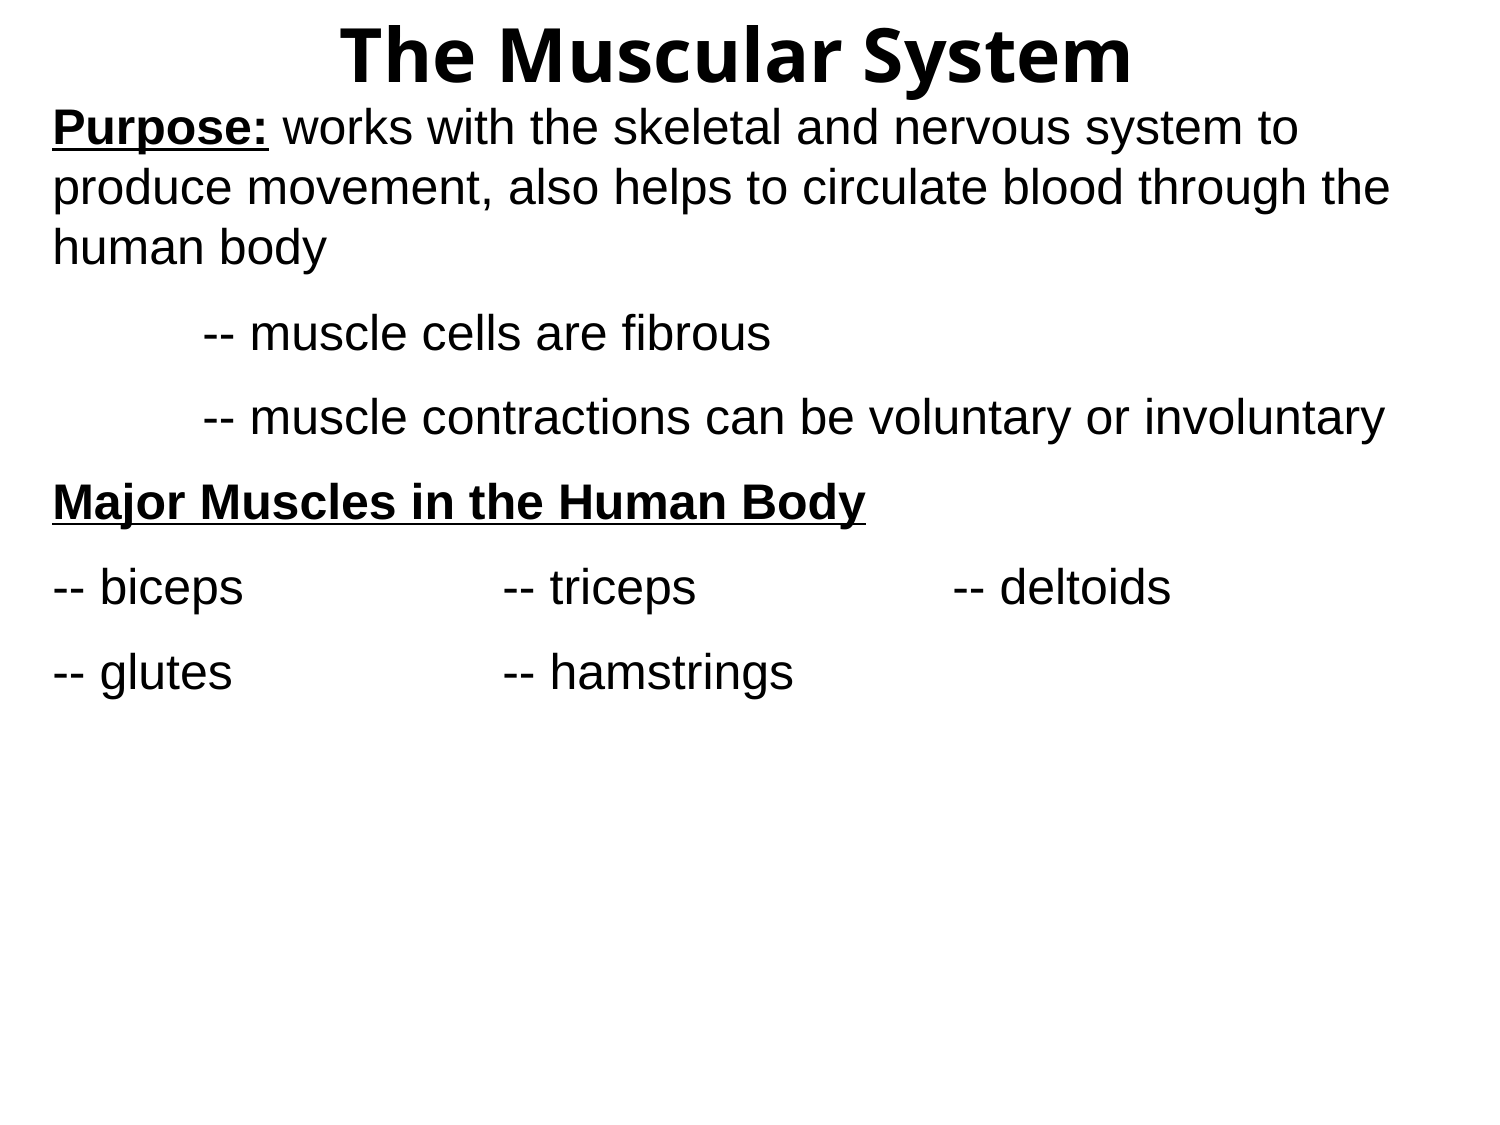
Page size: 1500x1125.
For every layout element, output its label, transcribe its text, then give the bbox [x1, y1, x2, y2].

text_box Purpose: works with the skeletal and nervous system to produce movement, also helps to circulate blood through the human body -- muscle cells are fibrous -- muscle contractions can be voluntary or involuntary Major Muscles in the Human Body -- biceps -- triceps -- deltoids -- glutes -- hamstrings [37, 87, 1438, 708]
text_box The Muscular System [24, 0, 1450, 105]
